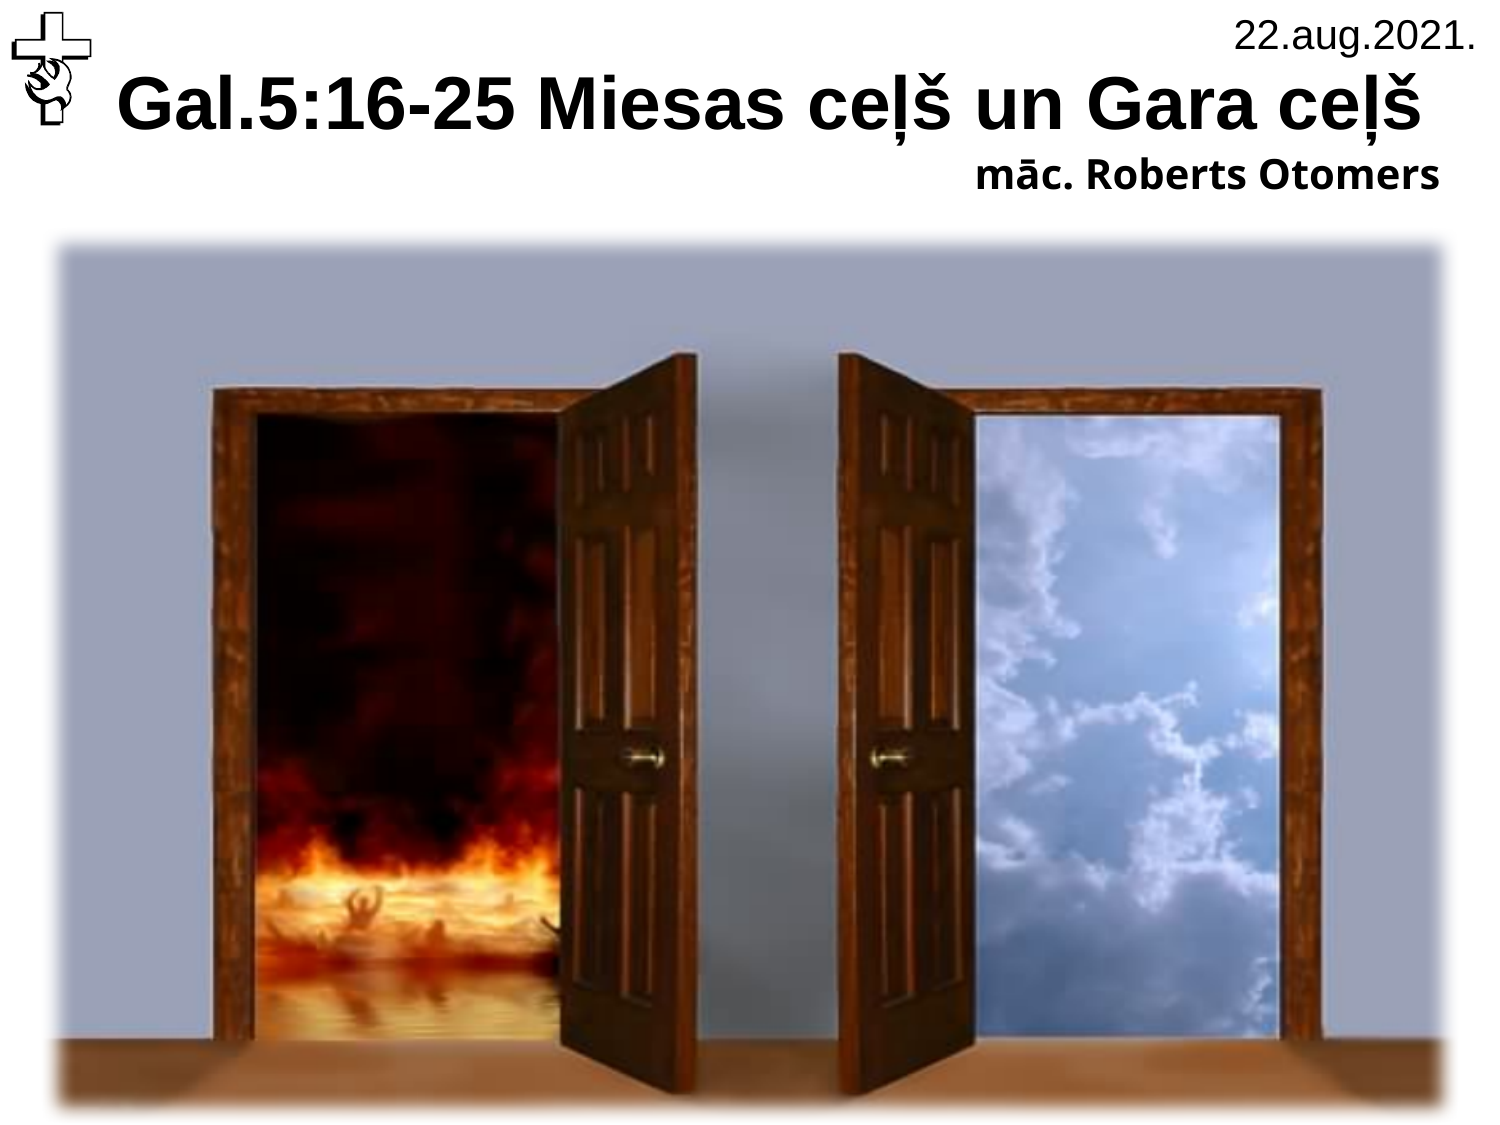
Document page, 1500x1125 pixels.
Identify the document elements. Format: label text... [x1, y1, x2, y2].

title Gal.5:16-25 Miesas ceļš un Gara ceļš [40, 11, 1500, 188]
text_box 22.aug.2021. [1218, 0, 1500, 65]
picture [41, 227, 1460, 1125]
text_box māc. Roberts Otomers [915, 140, 1500, 206]
picture [11, 11, 92, 126]
